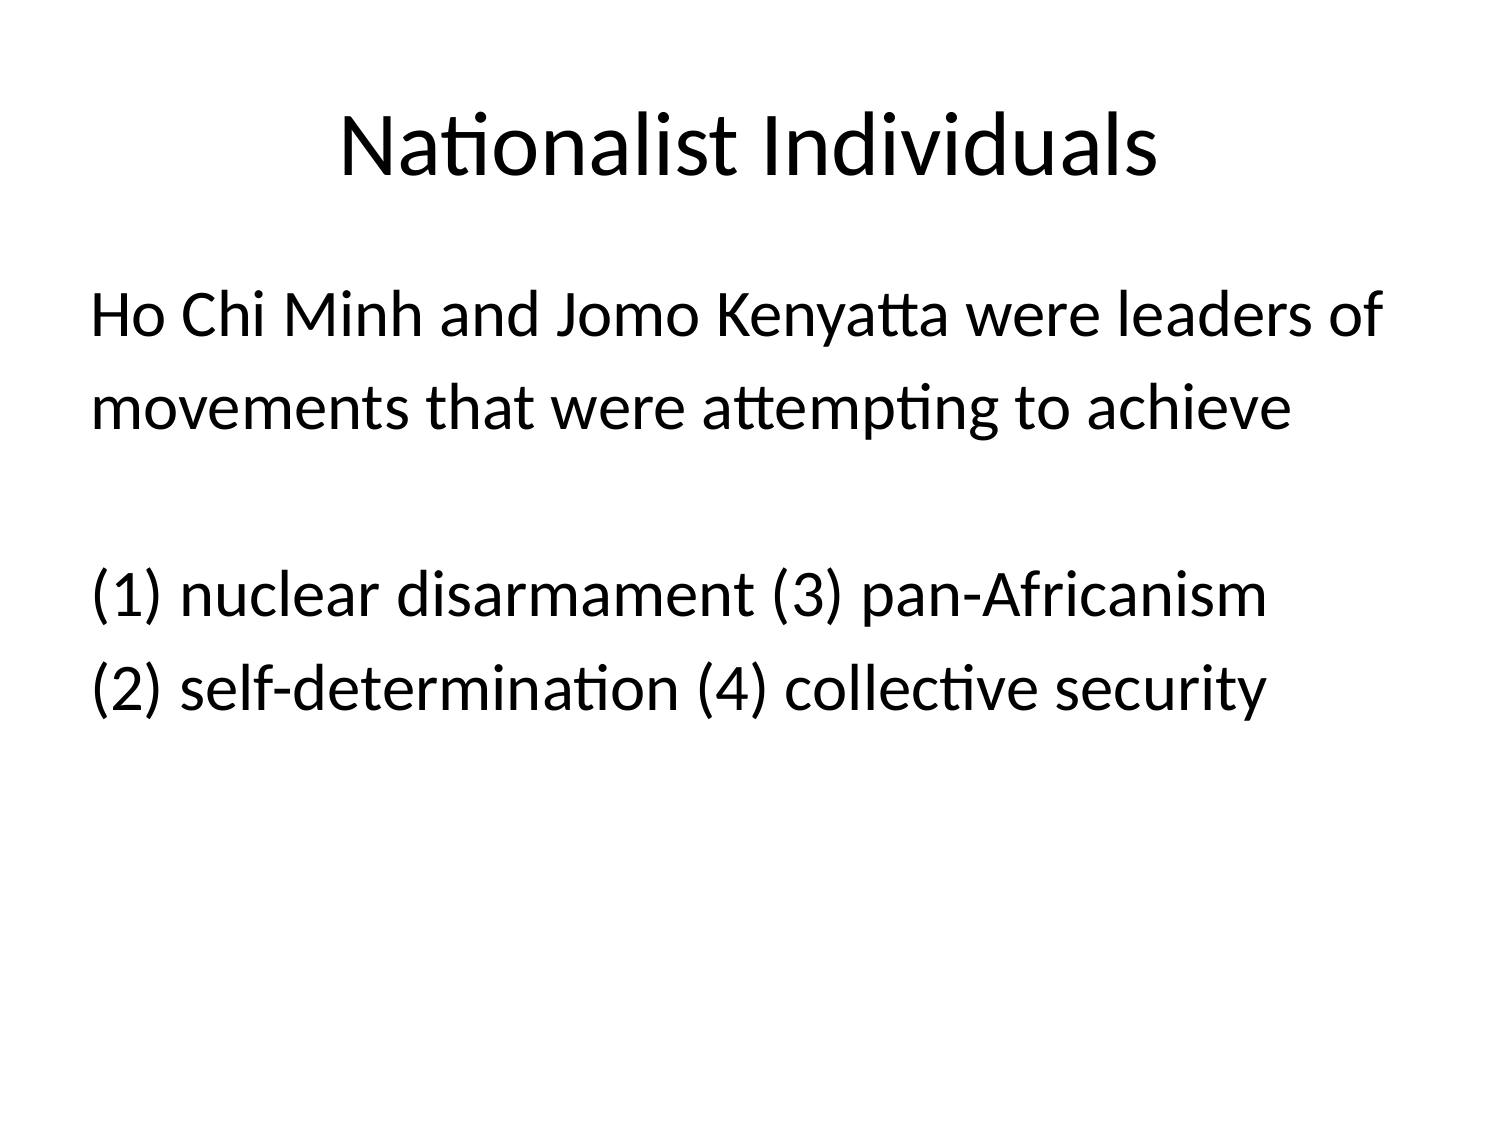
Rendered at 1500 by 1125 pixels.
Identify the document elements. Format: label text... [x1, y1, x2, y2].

list Ho Chi Minh and Jomo Kenyatta were leaders of movements that were attempting to achieve (1) nuclear disarmament (3) pan-Africanism (2) self-determination (4) collective security [75, 262, 1425, 1005]
title Nationalist Individuals [75, 45, 1425, 233]
